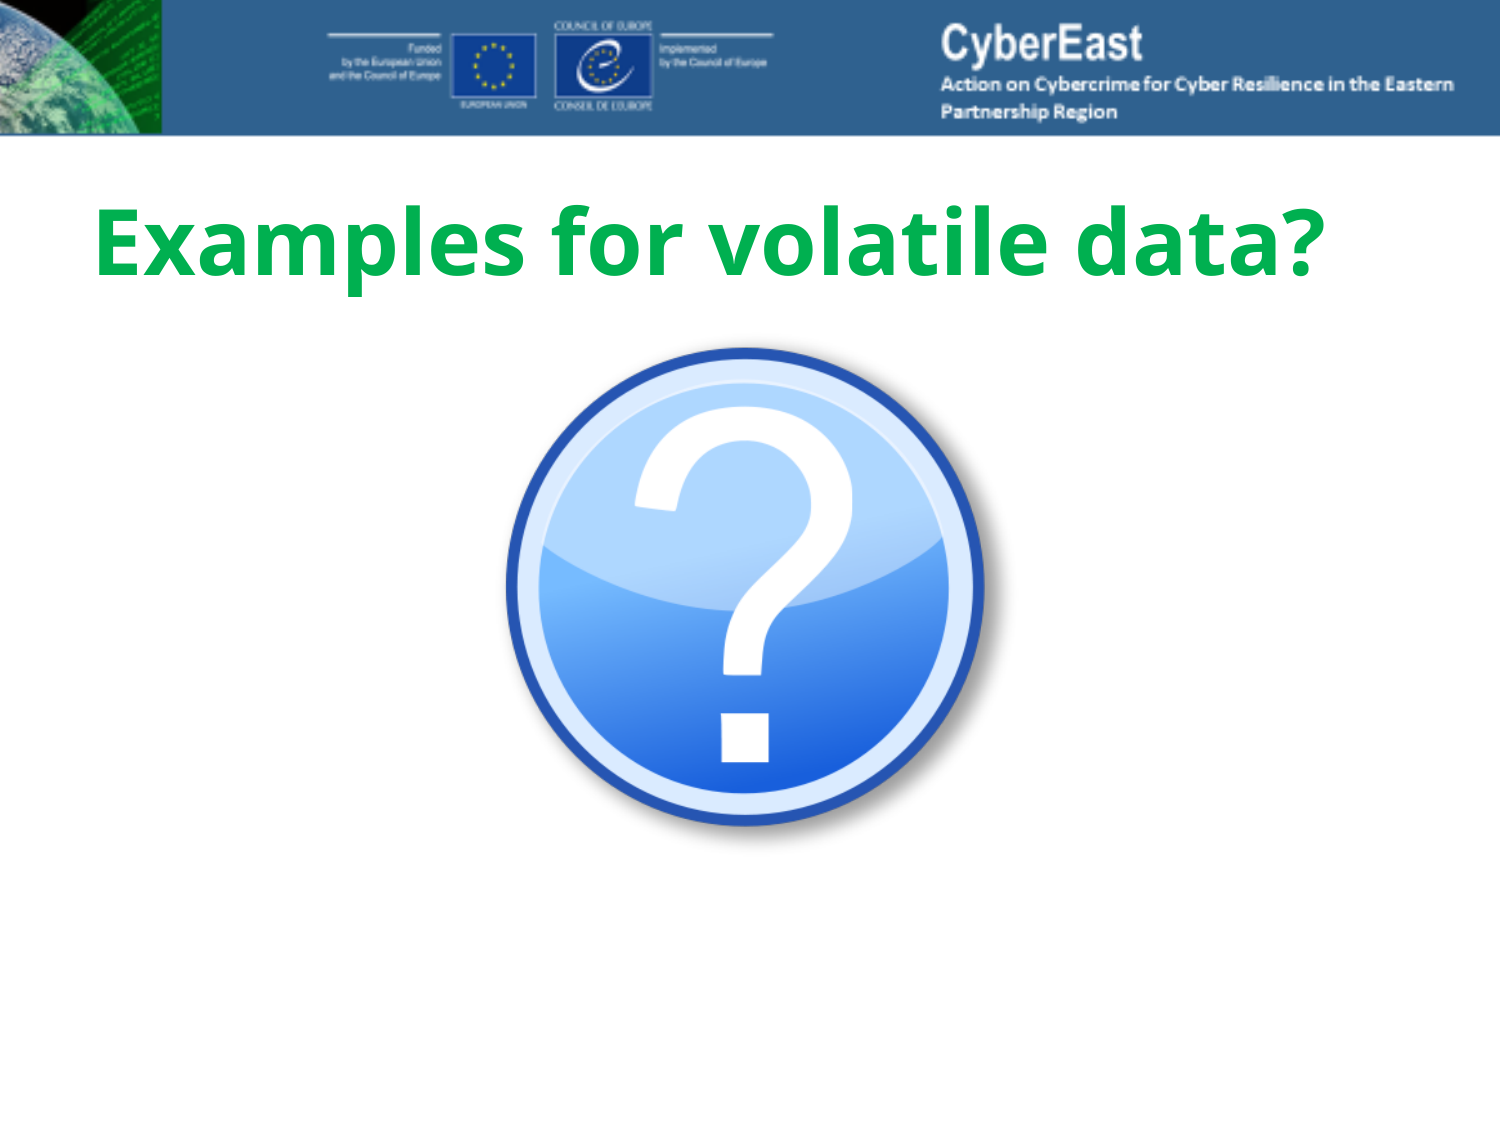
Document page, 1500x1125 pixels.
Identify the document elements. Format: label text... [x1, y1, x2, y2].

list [253, 317, 1247, 864]
picture [0, 0, 1500, 1125]
title Examples for volatile data? [76, 174, 1427, 318]
